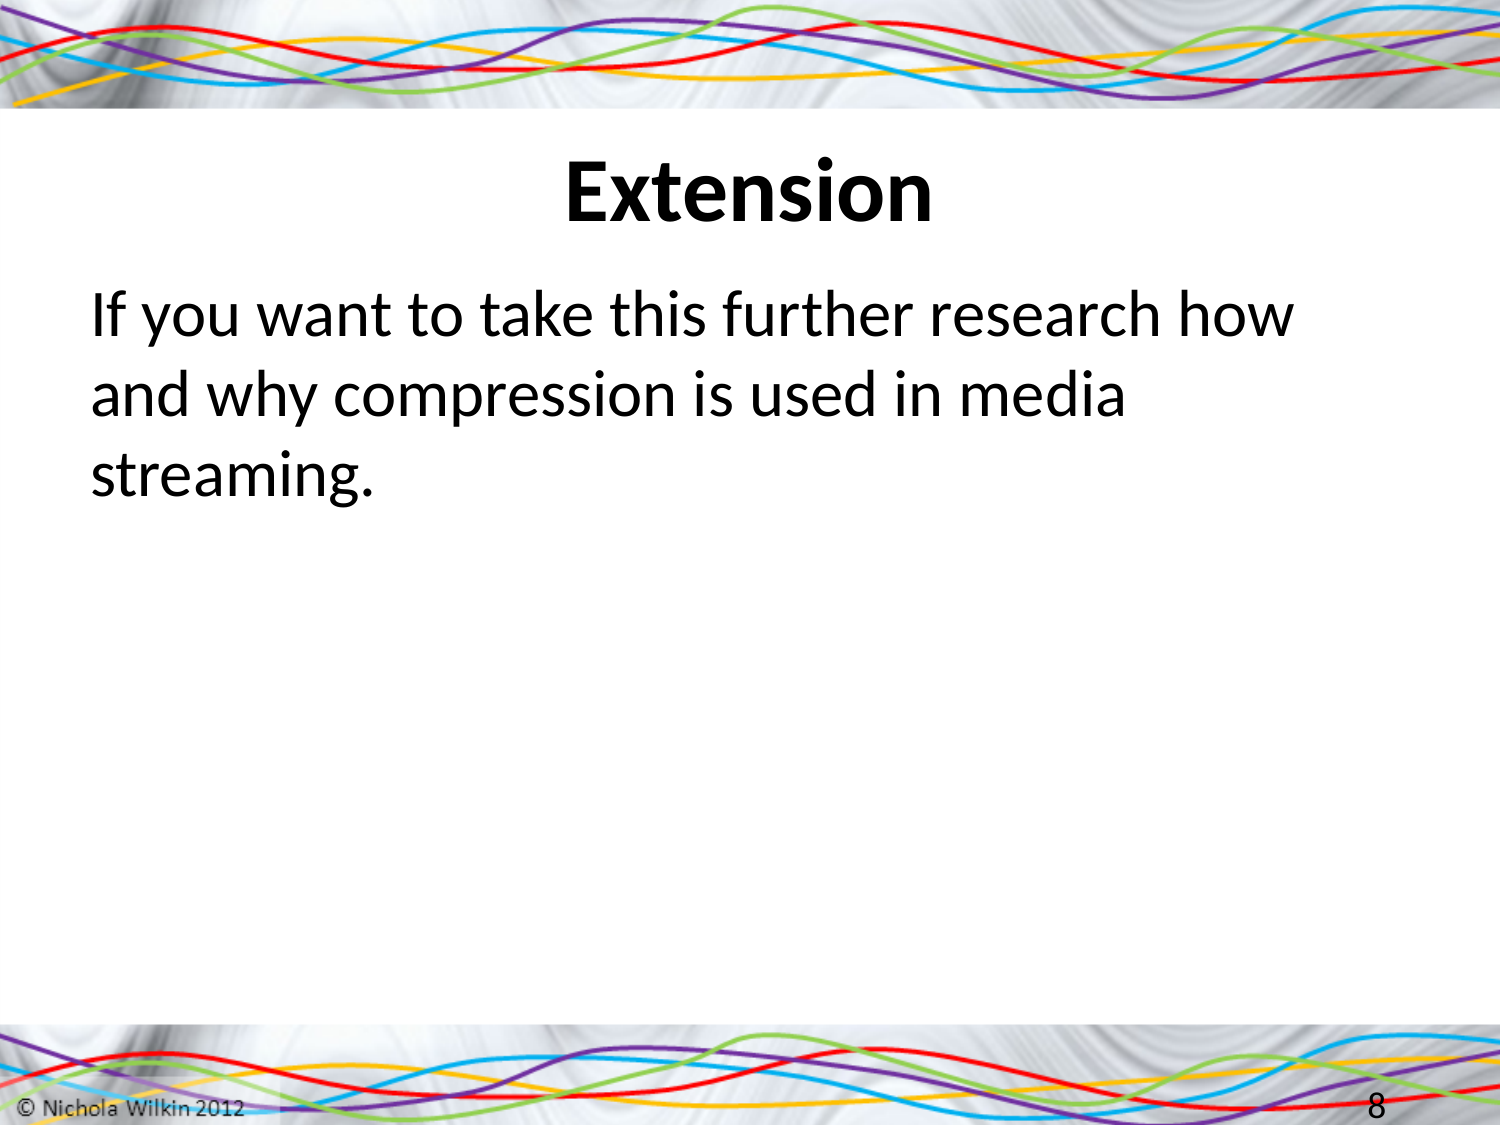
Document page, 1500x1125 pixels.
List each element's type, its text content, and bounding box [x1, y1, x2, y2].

list If you want to take this further research how and why compression is used in media streaming. [75, 262, 1425, 1005]
picture [0, 0, 1500, 1125]
title Extension [75, 113, 1425, 256]
slide_number 8 [1352, 1074, 1465, 1125]
